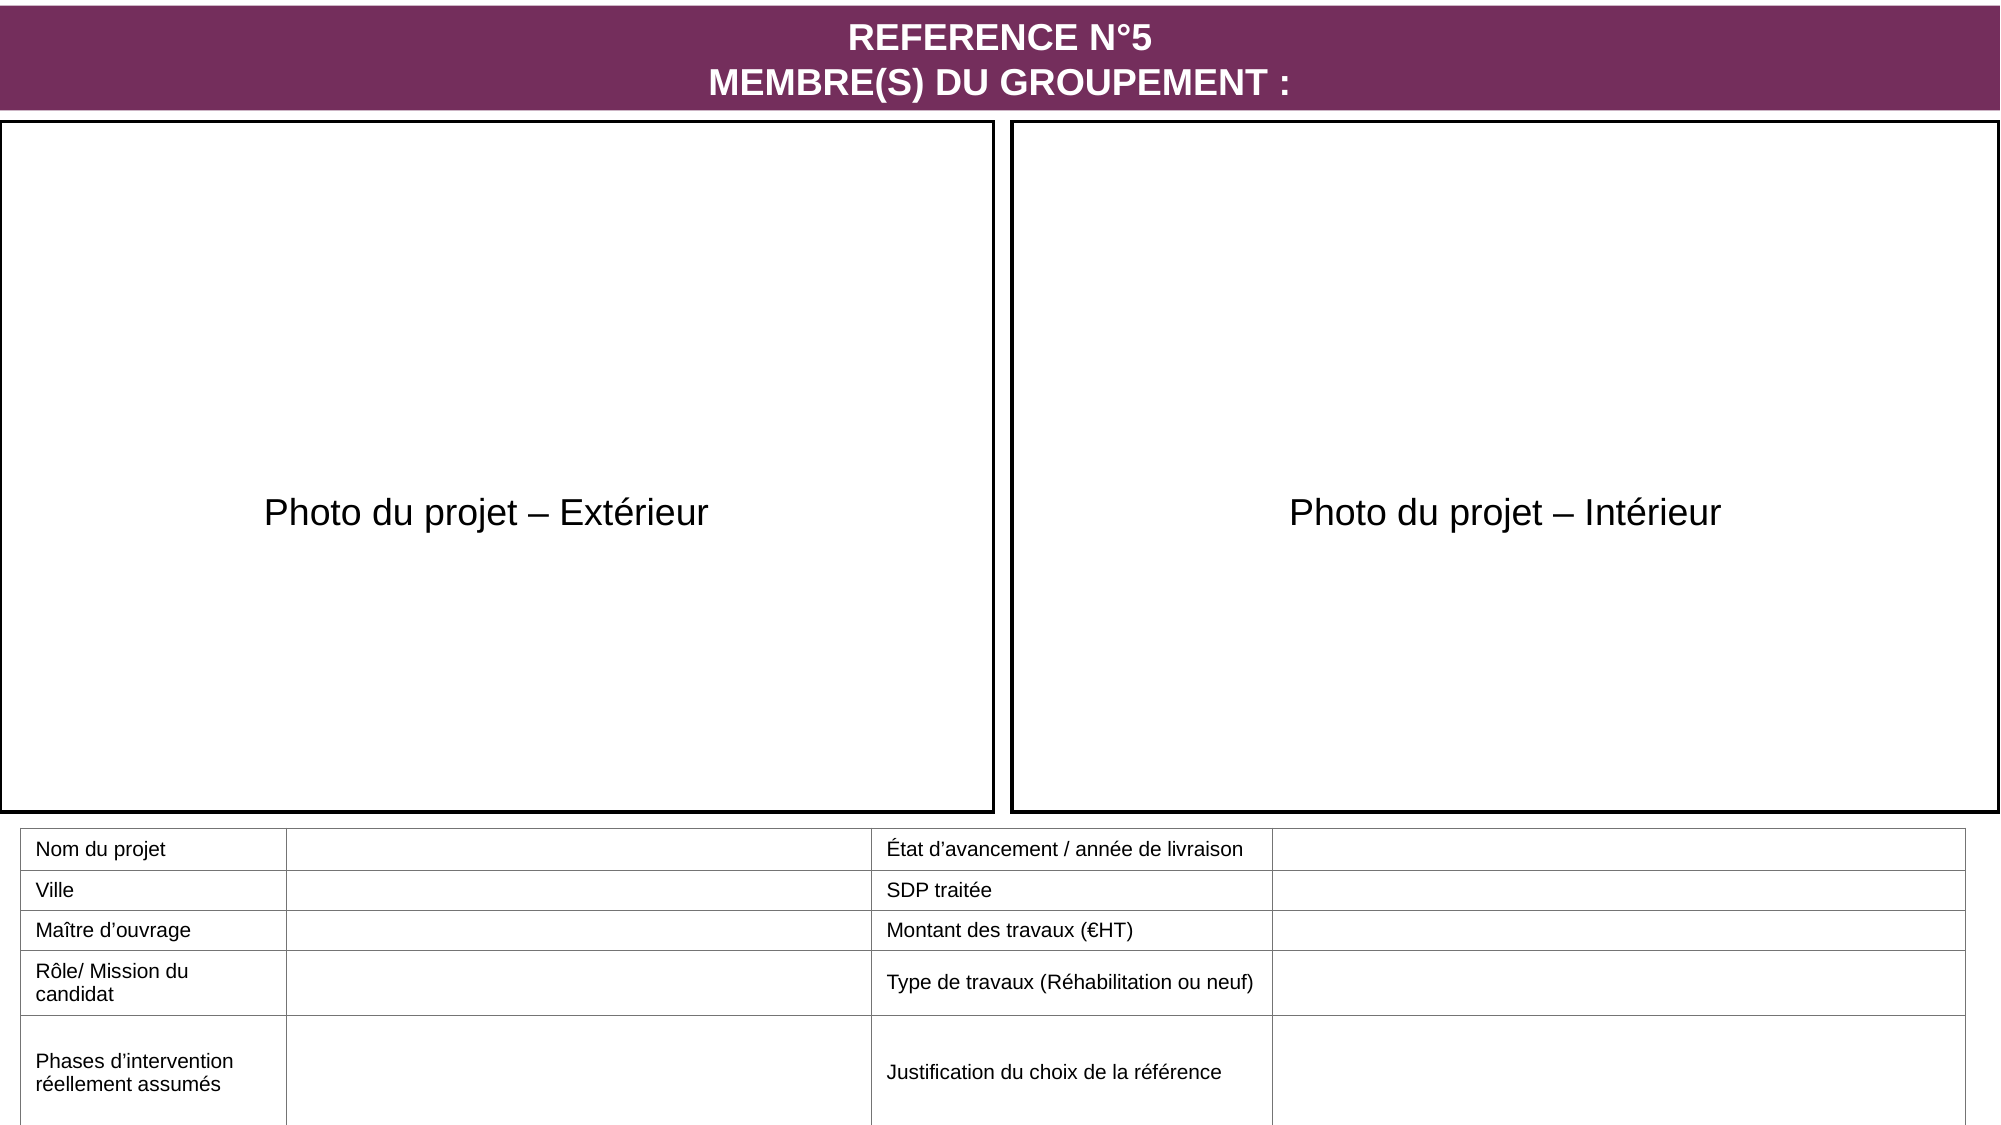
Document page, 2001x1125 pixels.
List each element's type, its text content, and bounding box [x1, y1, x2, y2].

table_cell [1273, 871, 1965, 910]
table_header [287, 829, 871, 870]
table_cell Type de travaux (Réhabilitation ou neuf) [872, 951, 1272, 1015]
table_header Nom du projet [21, 829, 286, 870]
table_cell SDP traitée [872, 871, 1272, 910]
table_cell [287, 871, 871, 910]
table_cell Ville [21, 871, 286, 910]
table_cell [287, 951, 871, 1015]
table_cell [1273, 951, 1965, 1015]
table_header État d’avancement / année de livraison [872, 829, 1272, 870]
table_cell Phases d’intervention réellement assumés [21, 1016, 286, 1125]
table_cell Montant des travaux (€HT) [872, 911, 1272, 950]
text_box Photo du projet – Extérieur [240, 480, 733, 540]
text_box [0, 120, 995, 814]
table_cell Rôle/ Mission du candidat [21, 951, 286, 1015]
table_cell Maître d’ouvrage [21, 911, 286, 950]
table_cell [1273, 1016, 1965, 1125]
table_header [1273, 829, 1965, 870]
text_box [1010, 120, 2000, 814]
text_box REFERENCE N°5 MEMBRE(S) DU GROUPEMENT : [0, 5, 2000, 111]
text_box Photo du projet – Intérieur [1259, 480, 1752, 540]
table_cell [287, 911, 871, 950]
table_cell [287, 1016, 871, 1125]
table_cell Justification du choix de la référence [872, 1016, 1272, 1125]
table_cell [1273, 911, 1965, 950]
